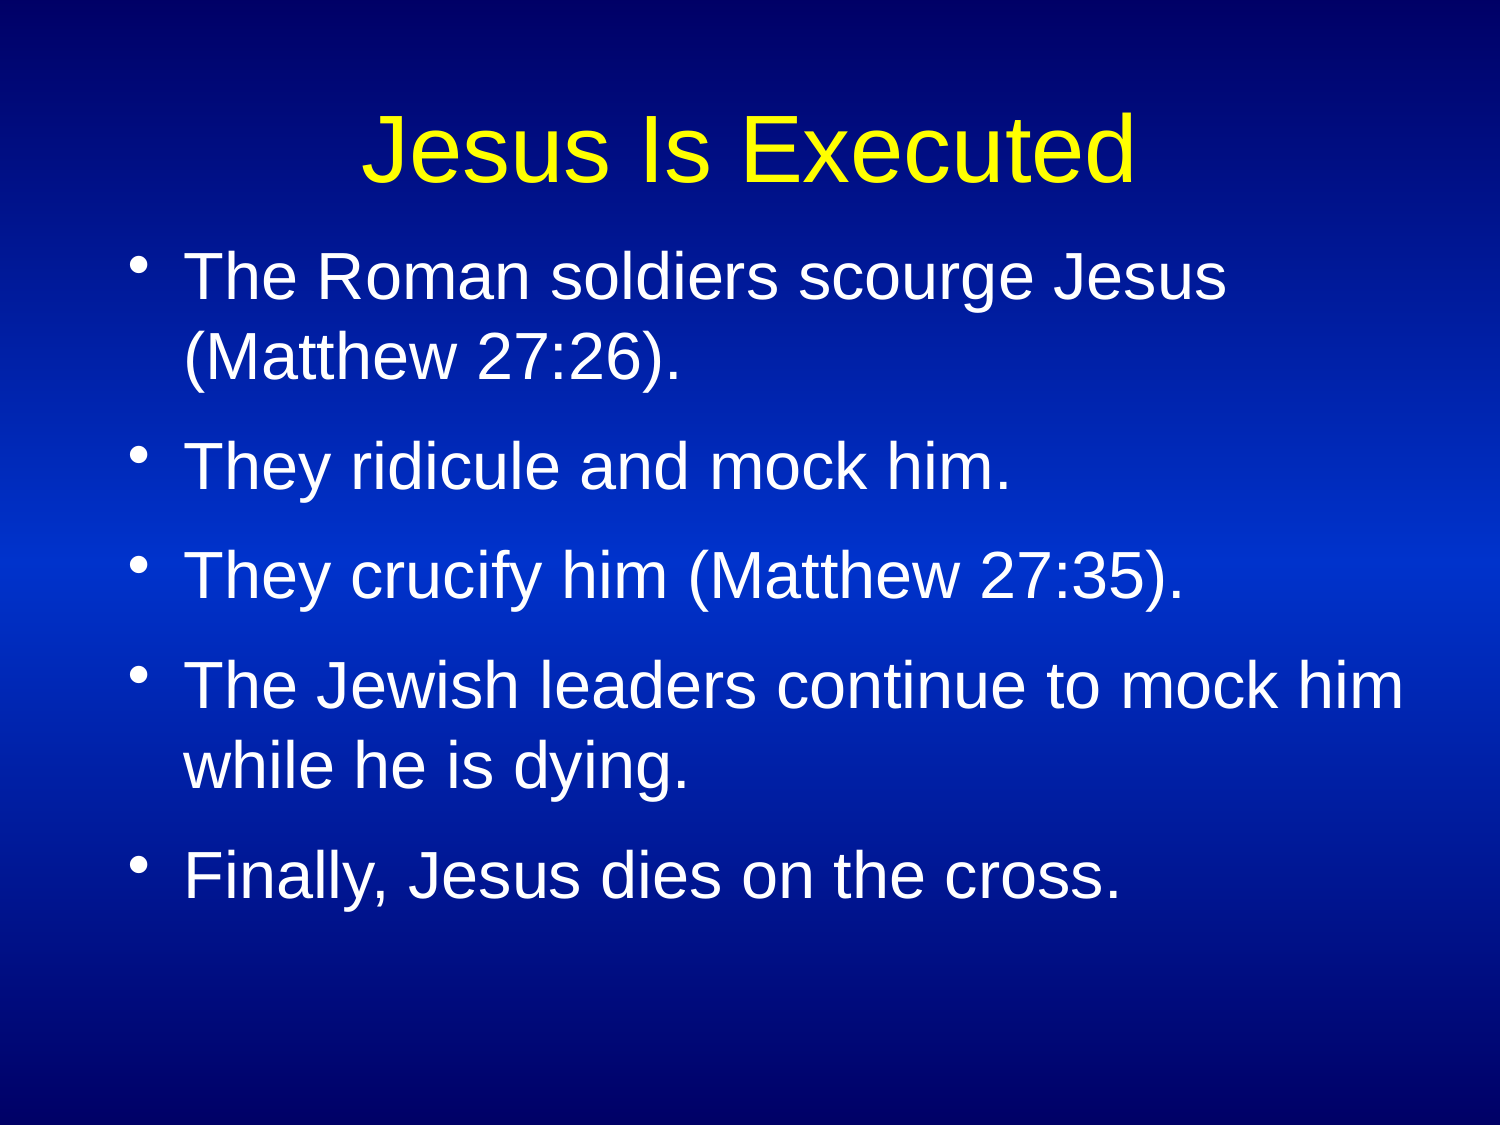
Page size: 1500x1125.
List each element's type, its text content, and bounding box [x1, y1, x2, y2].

list The Roman soldiers scourge Jesus (Matthew 27:26). They ridicule and mock him. They crucify him (Matthew 27:35). The Jewish leaders continue to mock him while he is dying. Finally, Jesus dies on the cross. [112, 224, 1463, 1125]
title Jesus Is Executed [37, 50, 1463, 238]
